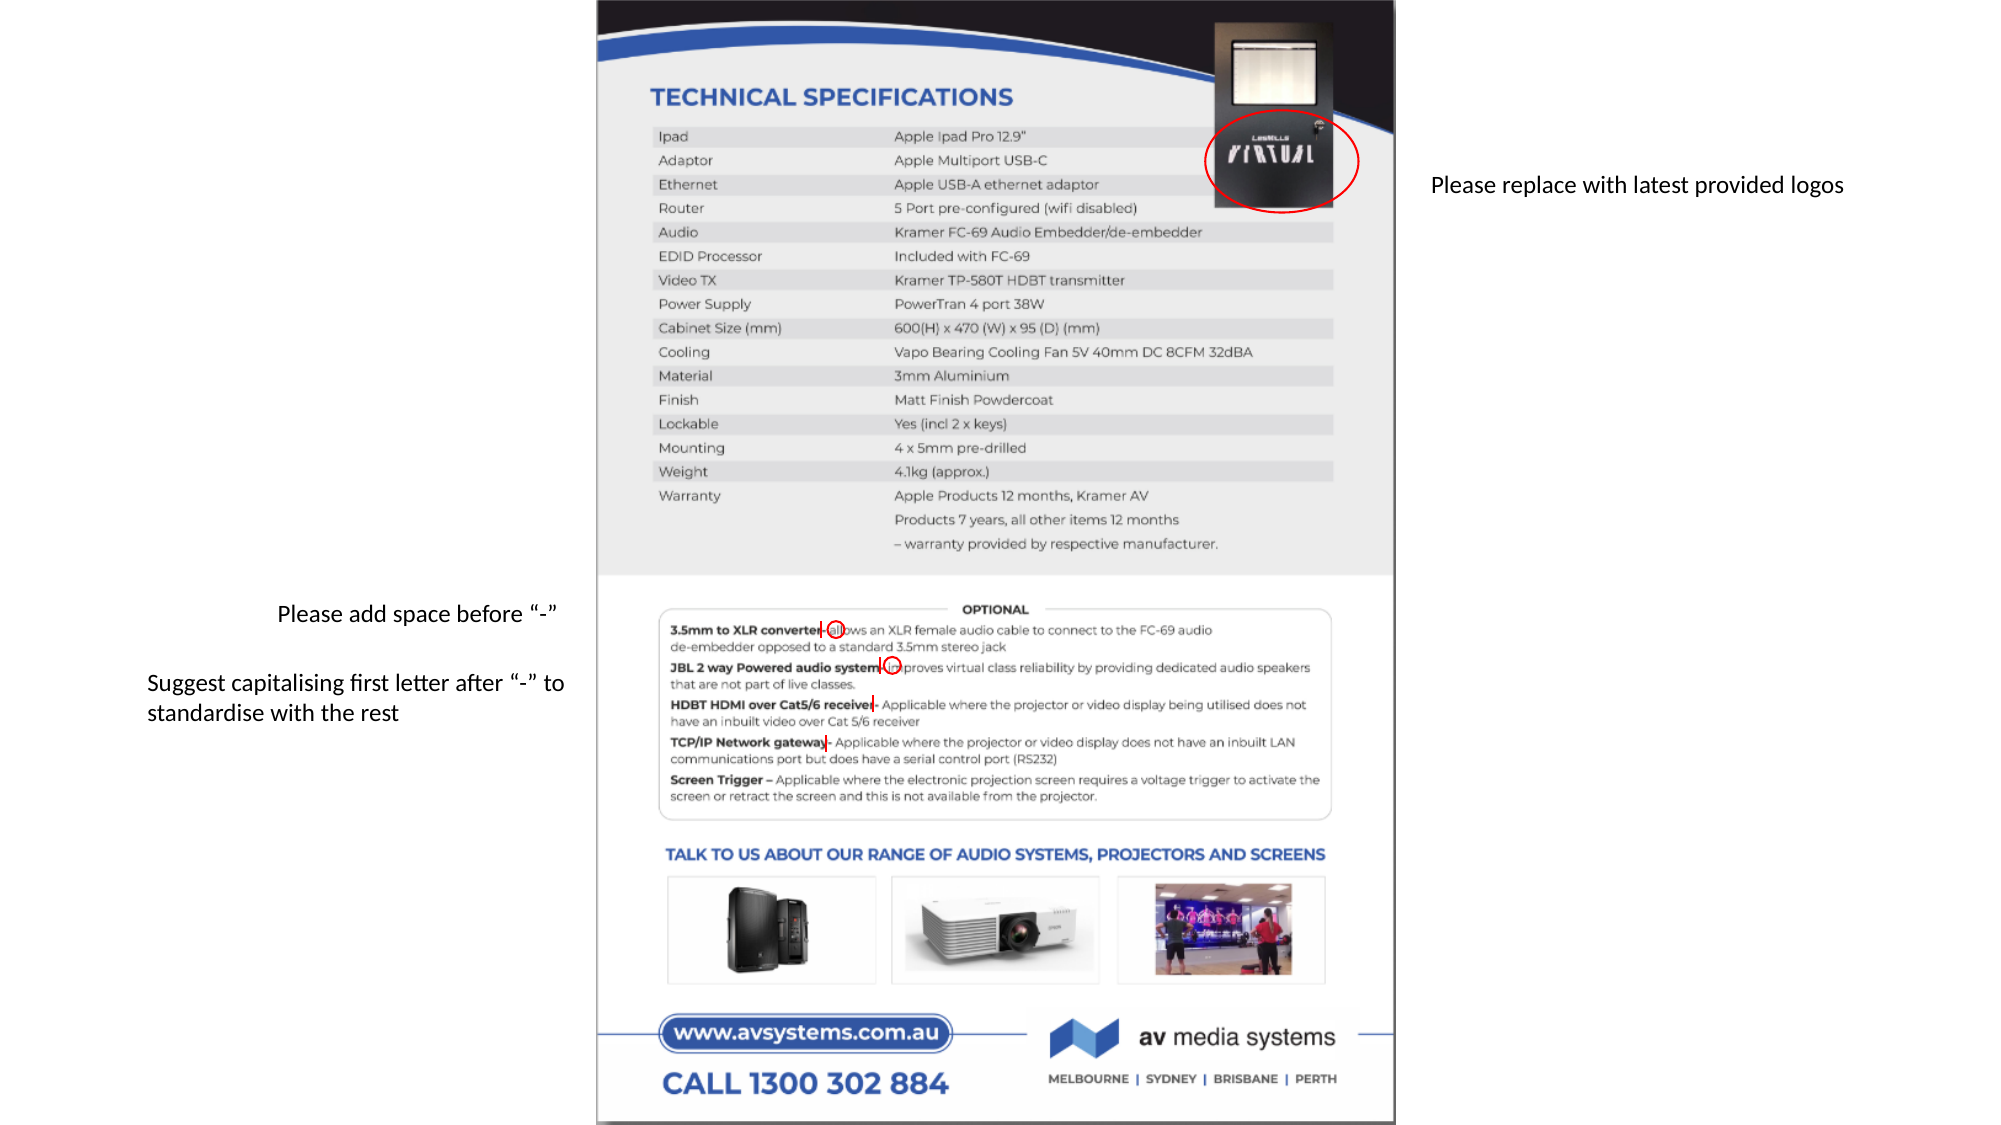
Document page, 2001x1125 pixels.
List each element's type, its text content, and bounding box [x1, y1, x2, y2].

text_box Suggest capitalising first letter after “-” to standardise with the rest [132, 658, 596, 734]
text_box Please add space before “-” [262, 589, 596, 658]
text_box Please replace with latest provided logos [1416, 161, 1875, 207]
picture [596, 0, 1396, 1125]
